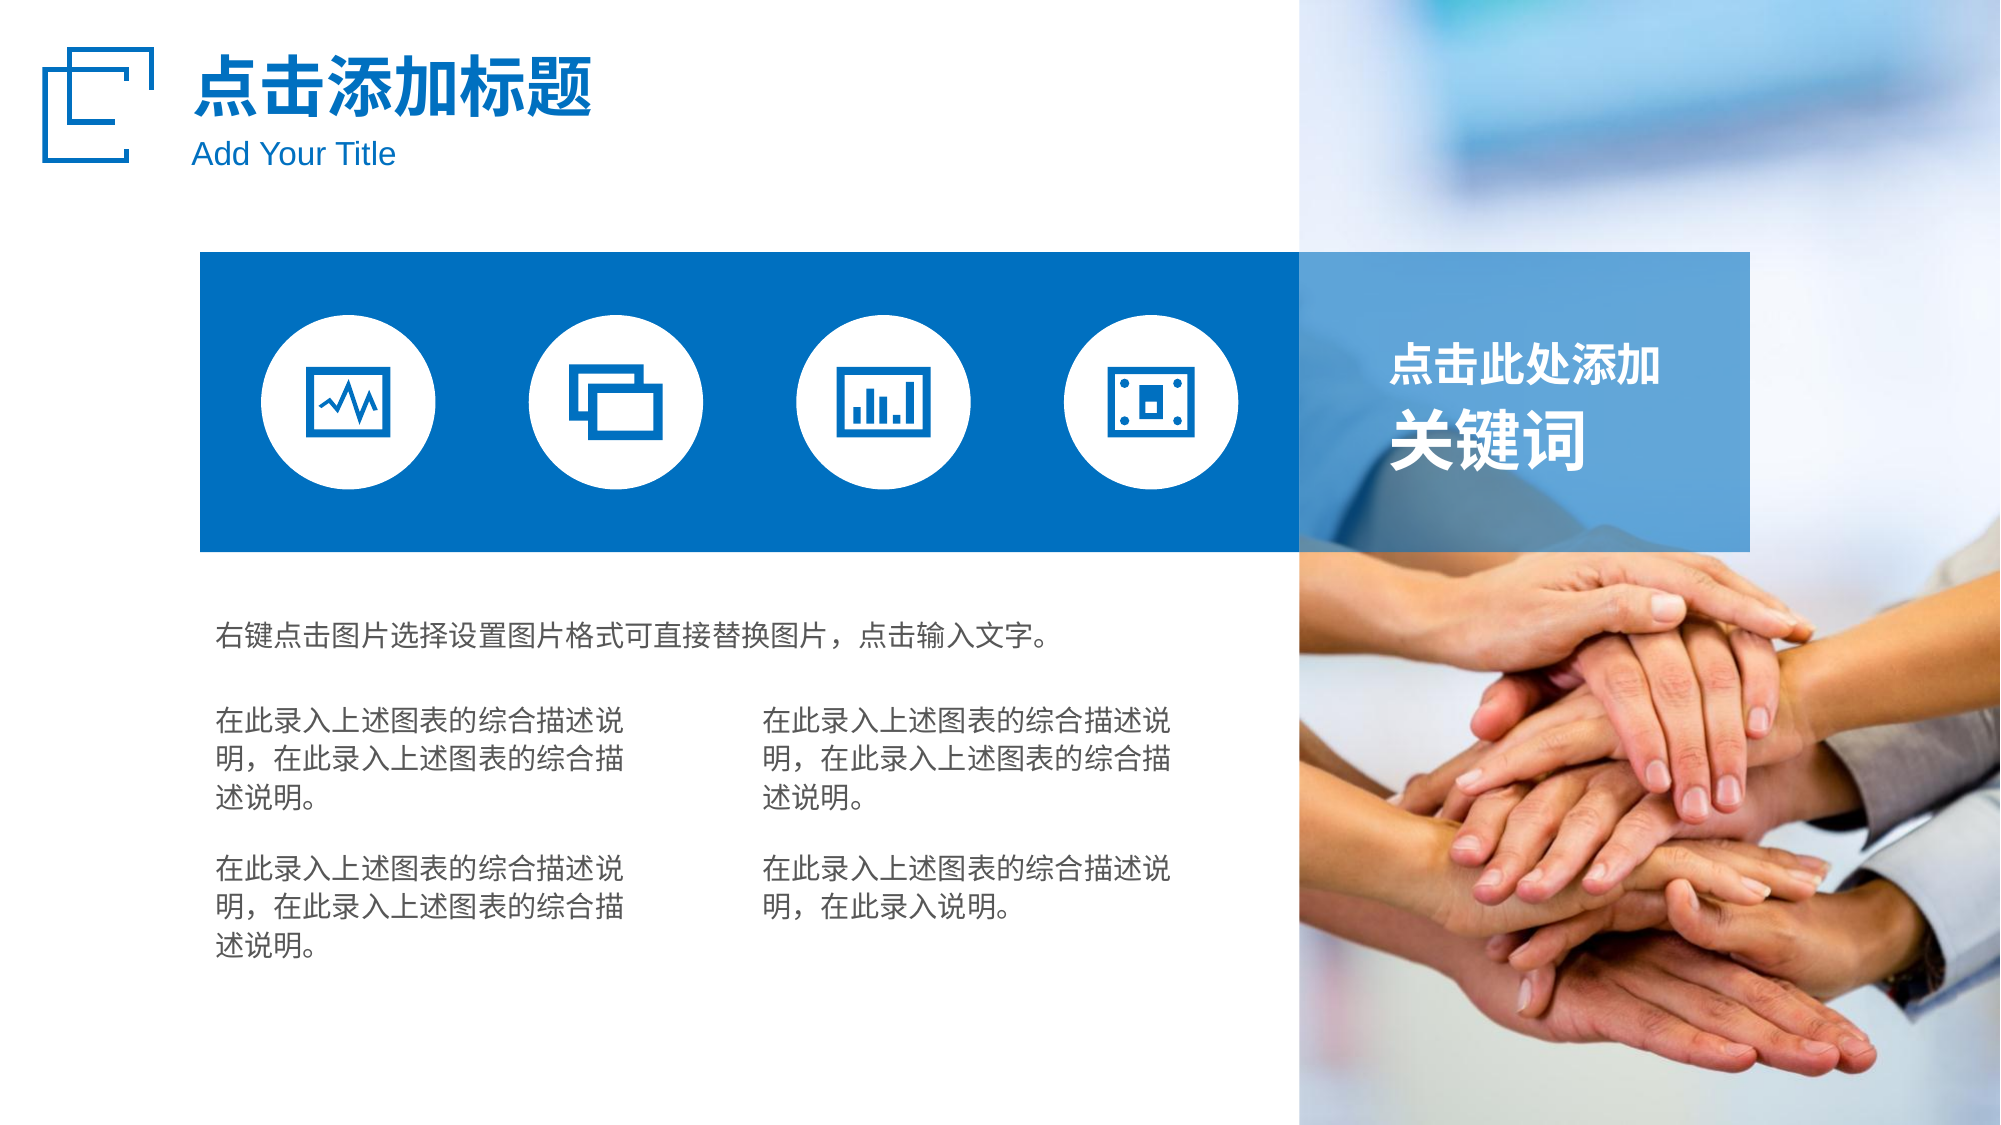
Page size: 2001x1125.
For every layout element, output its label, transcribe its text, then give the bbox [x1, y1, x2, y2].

text_box 在此录入上述图表的综合描述说明，在此录入上述图表的综合描述说明。 [200, 691, 665, 822]
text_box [796, 315, 971, 490]
text_box 在此录入上述图表的综合描述说明，在此录入说明。 [747, 838, 1213, 931]
text_box [1300, 251, 1751, 553]
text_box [528, 315, 704, 490]
text_box 右键点击图片选择设置图片格式可直接替换图片，点击输入文字。 [200, 606, 1230, 660]
text_box [1298, 0, 2000, 1125]
text_box 点击此处添加关键词 [1376, 324, 1677, 485]
text_box 在此录入上述图表的综合描述说明，在此录入上述图表的综合描述说明。 [200, 838, 665, 970]
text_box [261, 315, 436, 490]
text_box Add Your Title [176, 124, 555, 180]
text_box 点击添加标题 [177, 36, 609, 132]
text_box [199, 251, 1300, 553]
text_box 在此录入上述图表的综合描述说明，在此录入上述图表的综合描述说明。 [747, 691, 1213, 822]
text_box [1063, 315, 1239, 490]
